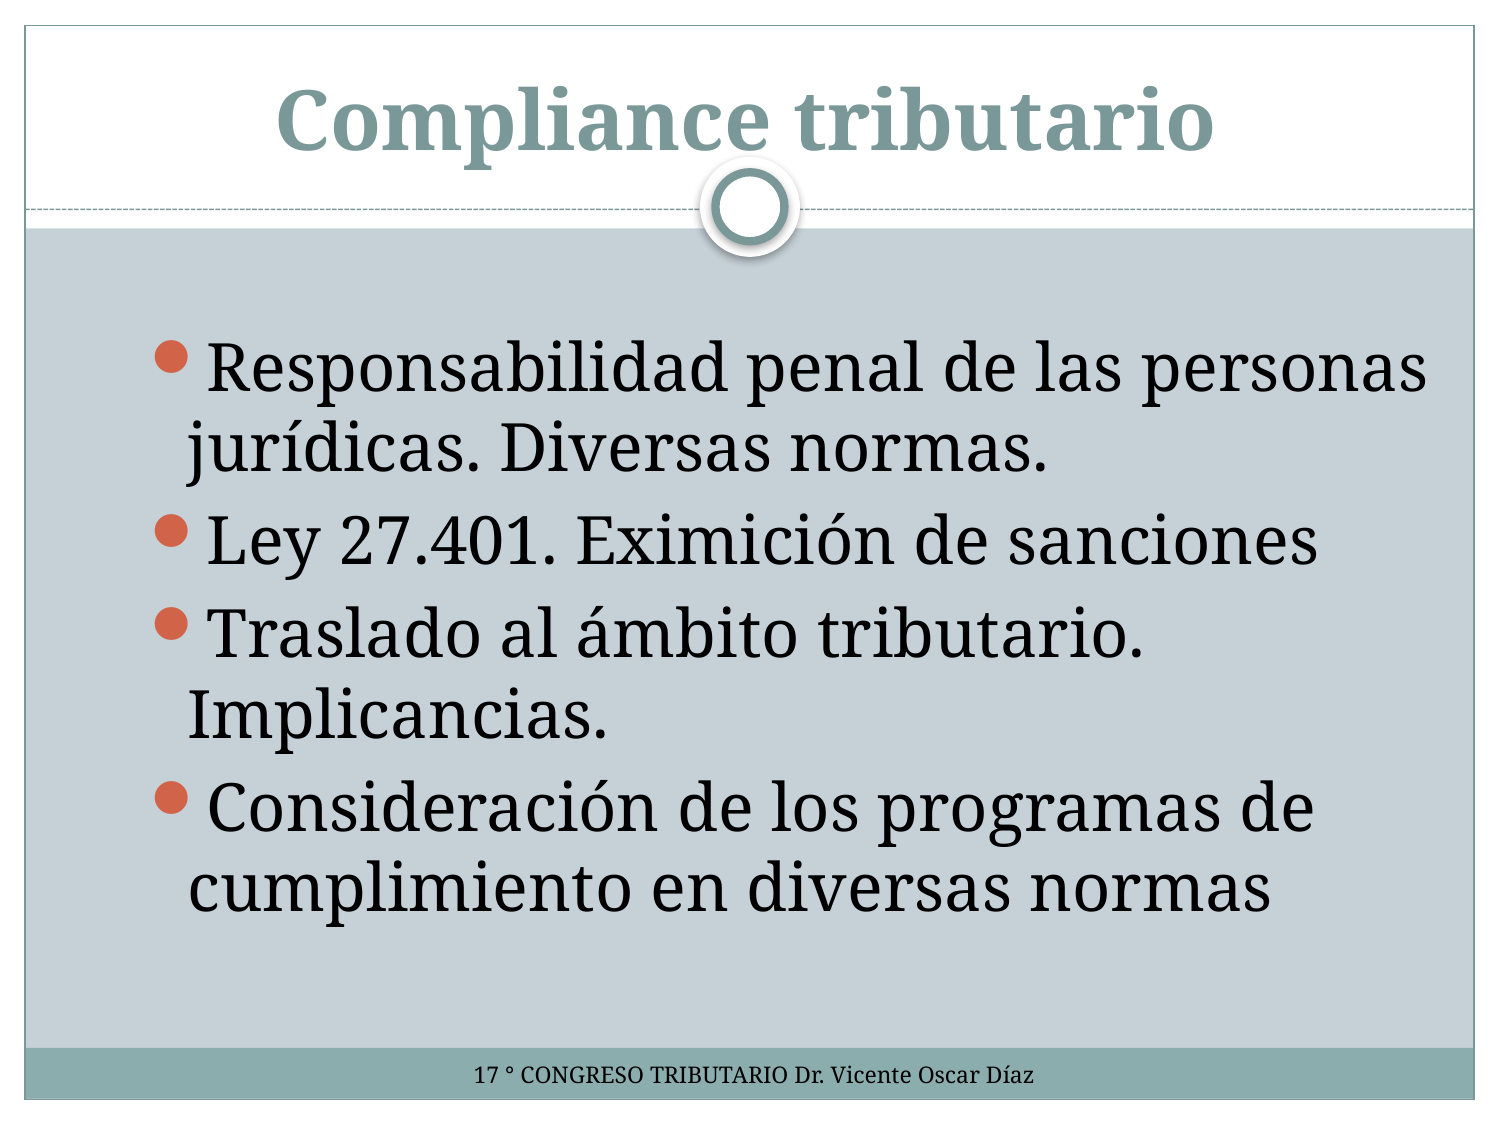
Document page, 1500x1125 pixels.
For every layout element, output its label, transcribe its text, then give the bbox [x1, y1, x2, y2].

text_box 17 ° CONGRESO TRIBUTARIO Dr. Vicente Oscar Díaz [459, 1053, 1055, 1096]
list Responsabilidad penal de las personas jurídicas. Diversas normas. Ley 27.401. Eximición de sanciones Traslado al ámbito tributario. Implicancias. Consideración de los programas de cumplimiento en diversas normas [37, 223, 1477, 1063]
title Compliance tributario [70, 28, 1421, 175]
